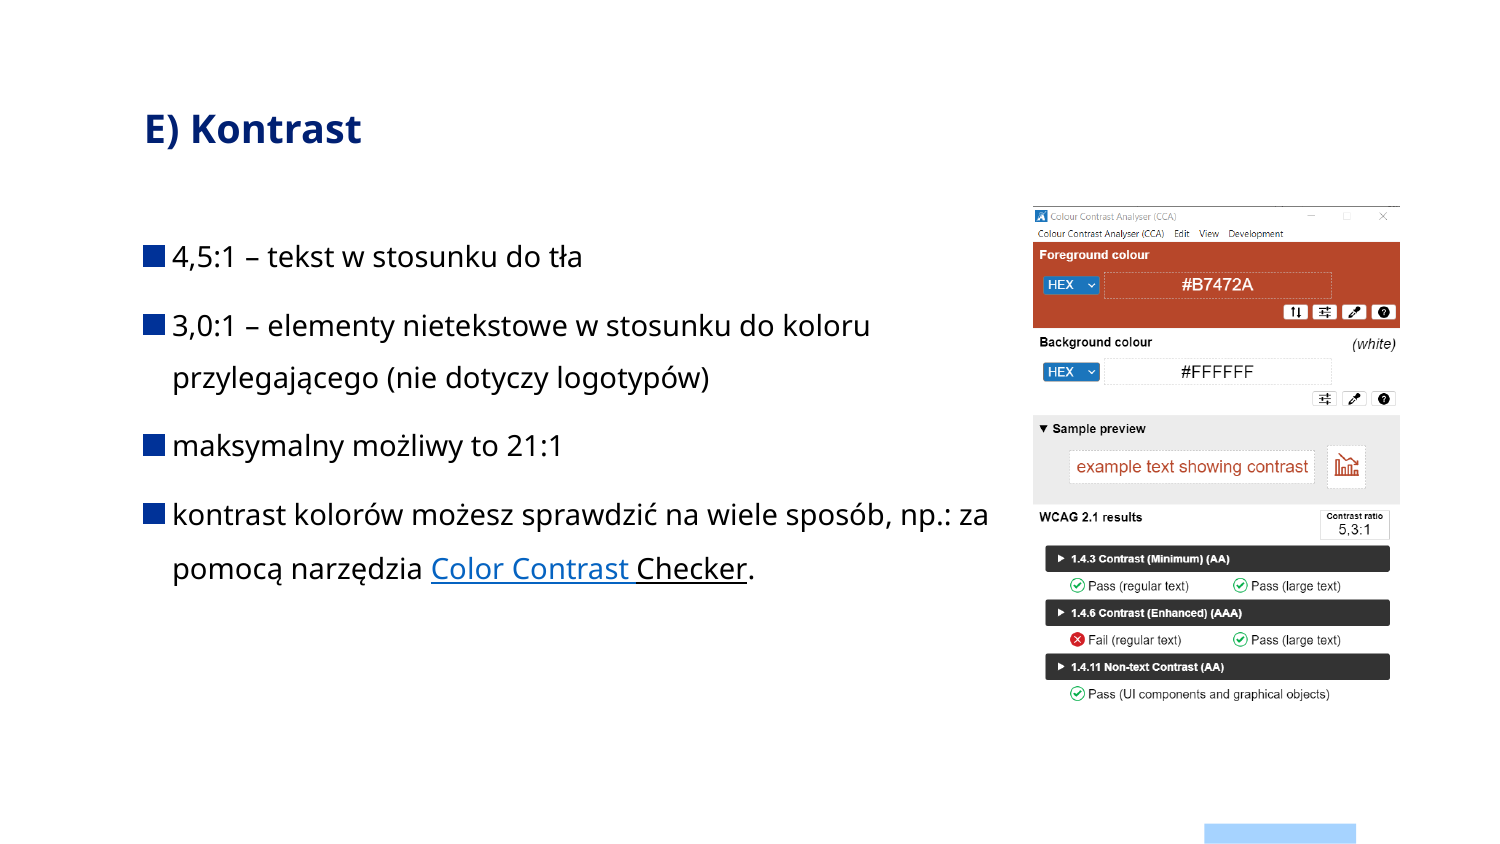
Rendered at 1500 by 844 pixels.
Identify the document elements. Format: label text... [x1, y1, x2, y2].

picture [143, 314, 165, 335]
picture [143, 245, 165, 267]
list 4,5:1 – tekst w stosunku do tła 3,0:1 – elementy nietekstowe w stosunku do koloru przylegającego (nie dotyczy logotypów) maksymalny możliwy to 21:1 kontrast kolorów możesz sprawdzić na wiele sposób, np.: za pomocą narzędzia Color Contrast Checker. [143, 220, 1010, 694]
picture [143, 503, 165, 524]
picture [143, 434, 165, 456]
picture [1033, 206, 1400, 708]
title E) Kontrast [143, 100, 1357, 221]
